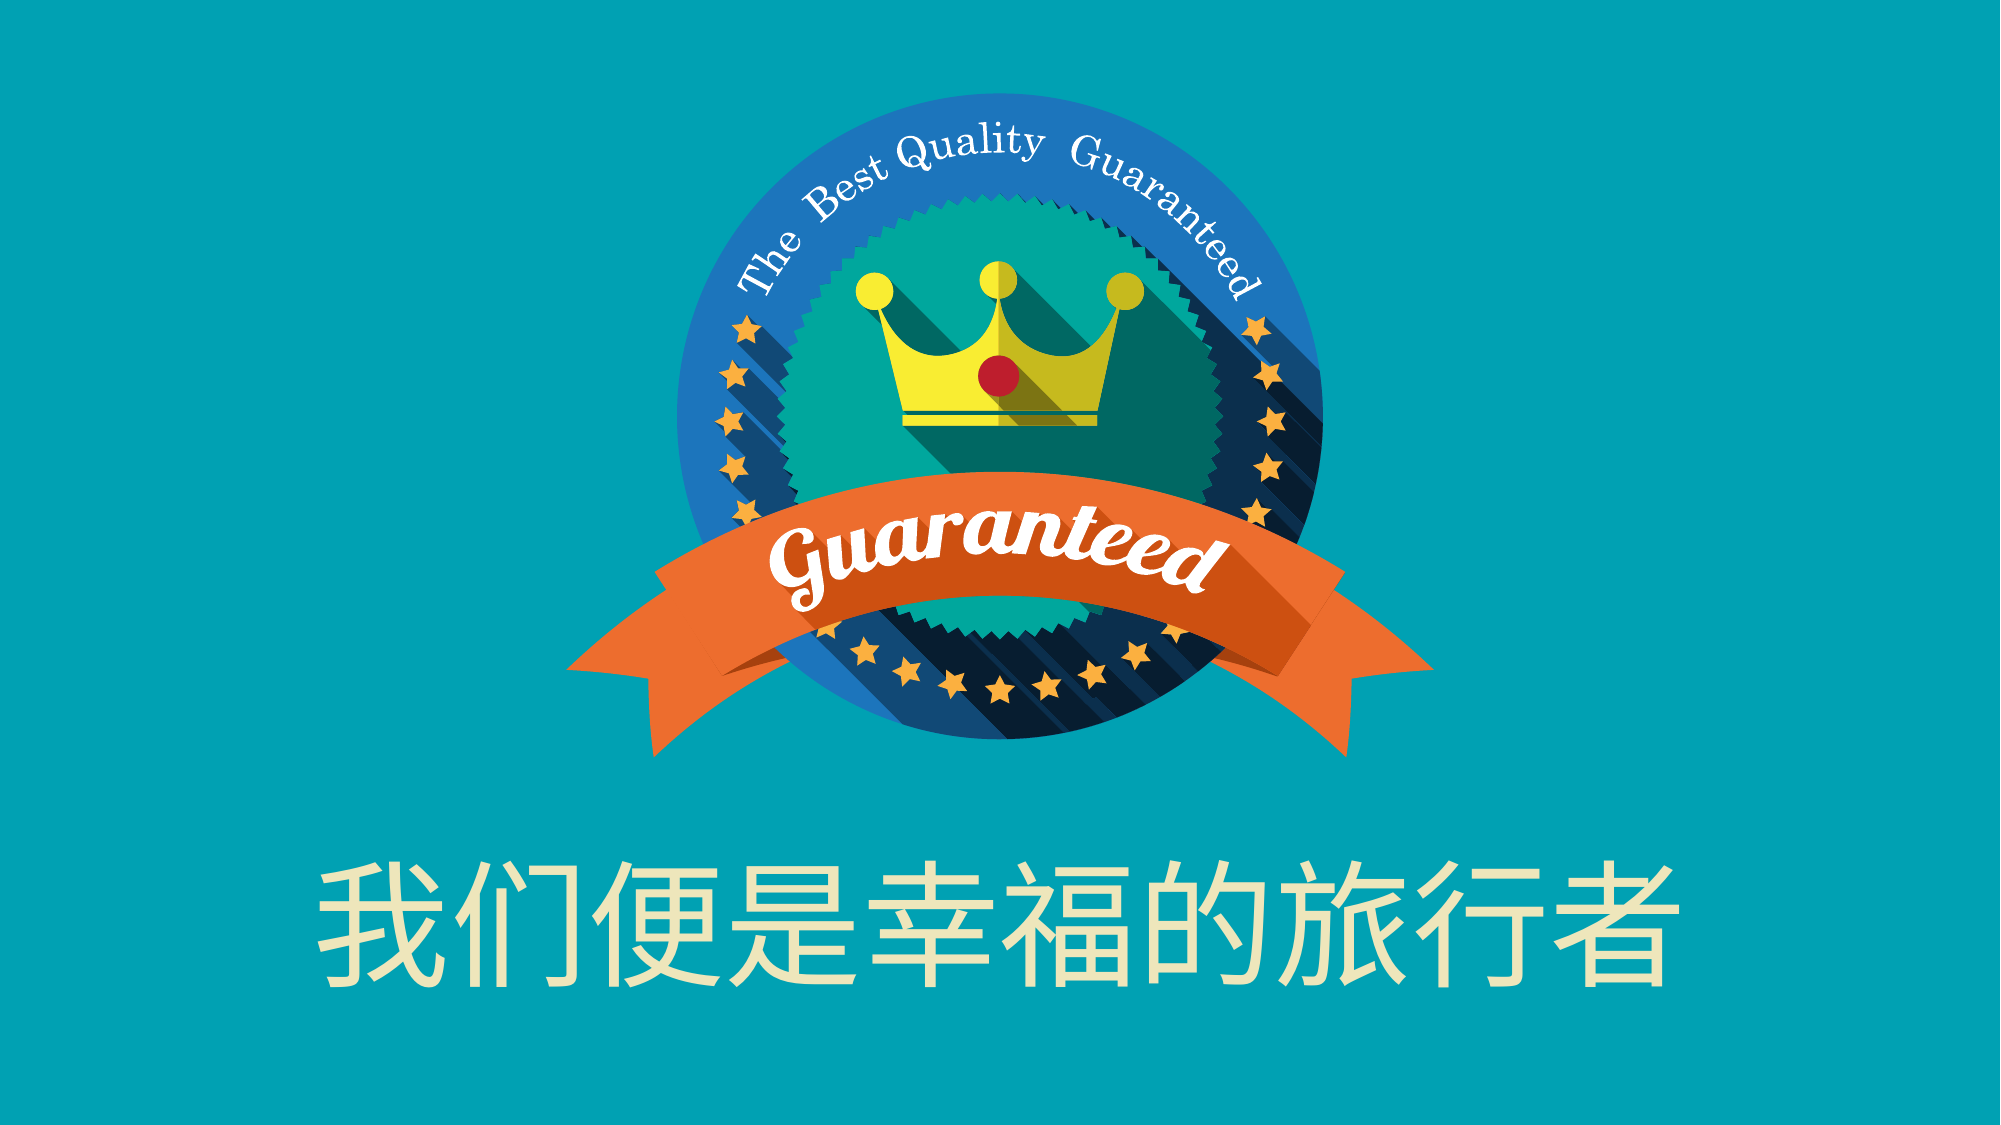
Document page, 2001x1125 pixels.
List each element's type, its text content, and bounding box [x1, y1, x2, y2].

text_box 我们便是幸福的旅行者 [297, 831, 1703, 1011]
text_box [566, 93, 1434, 758]
